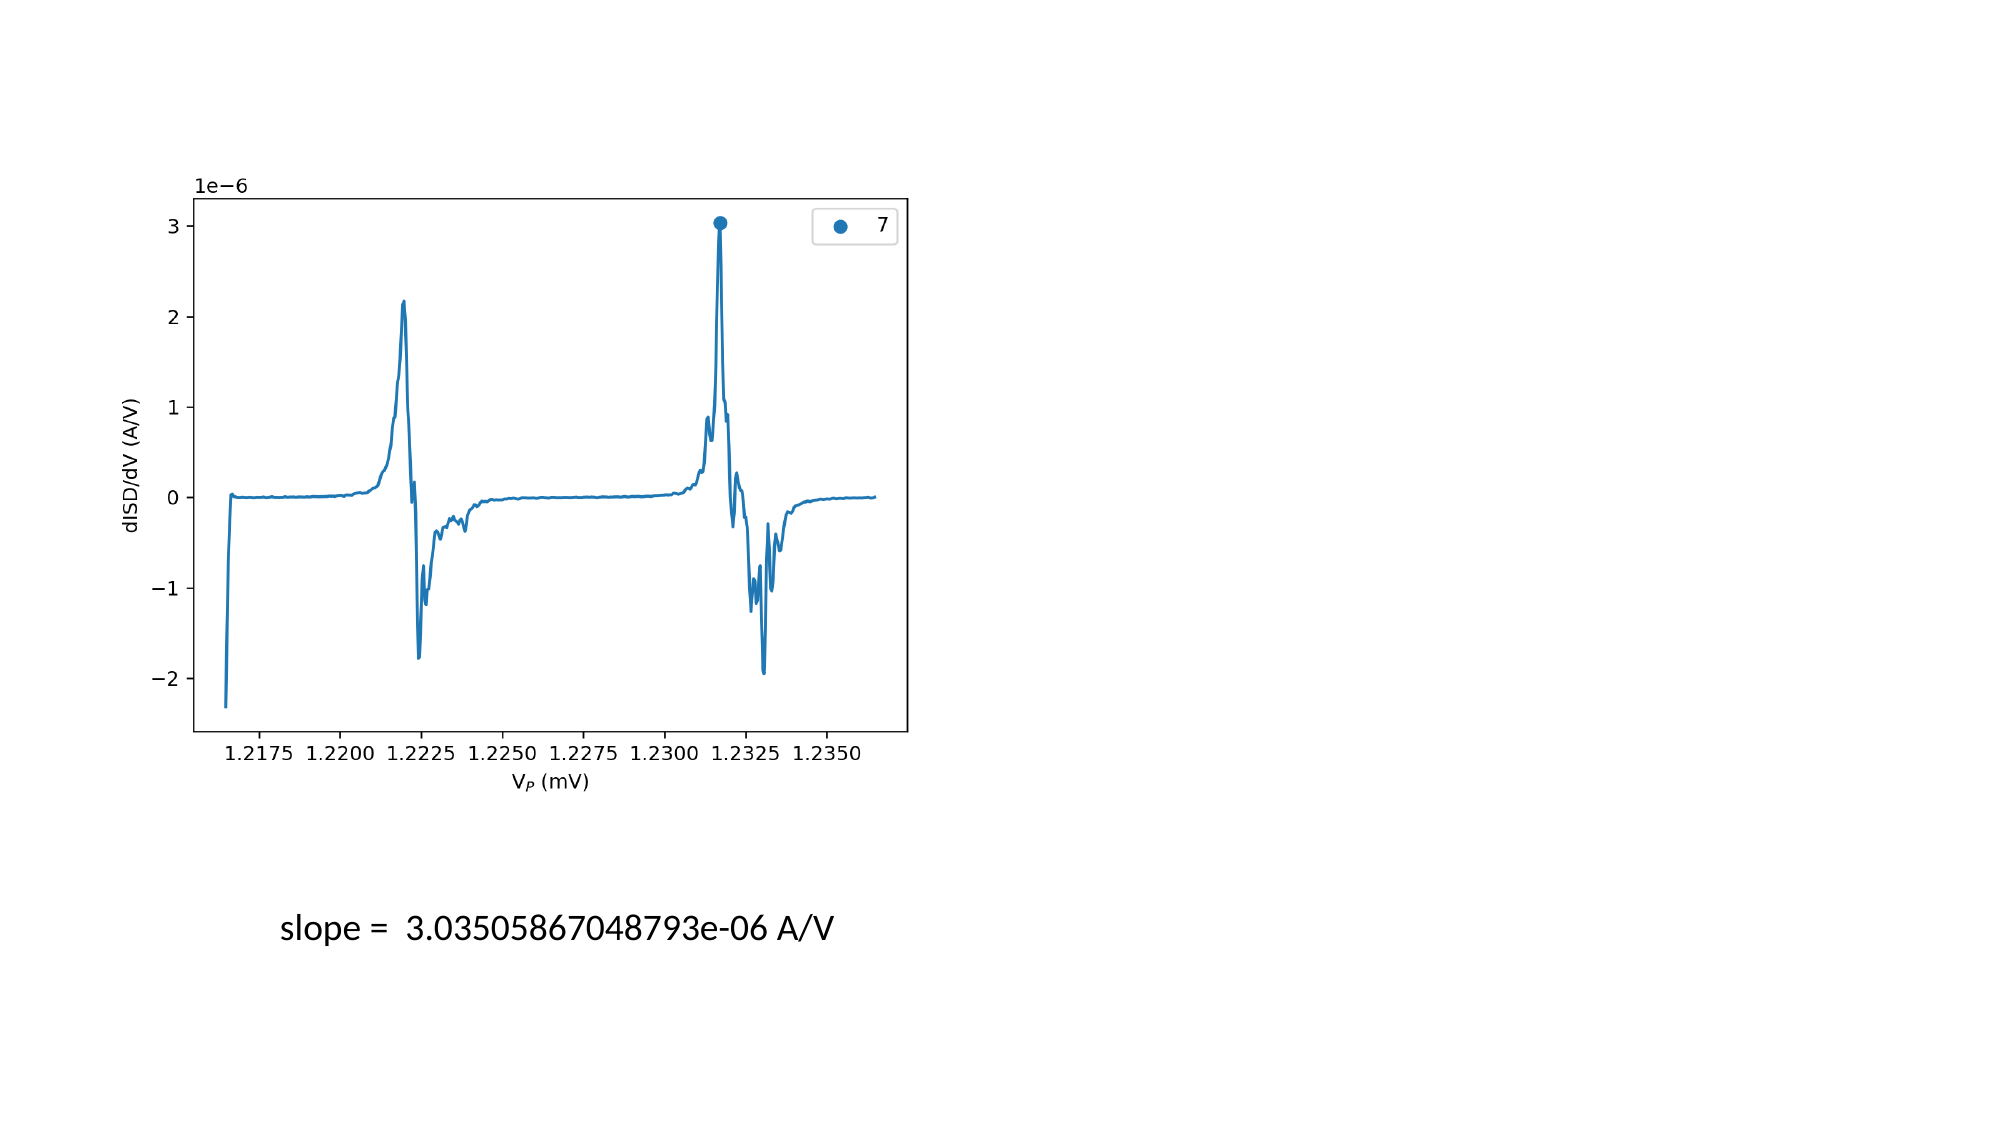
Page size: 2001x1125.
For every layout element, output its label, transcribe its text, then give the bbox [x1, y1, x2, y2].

text_box slope = 3.03505867048793e-06 A/V [265, 895, 962, 956]
picture [93, 168, 945, 800]
